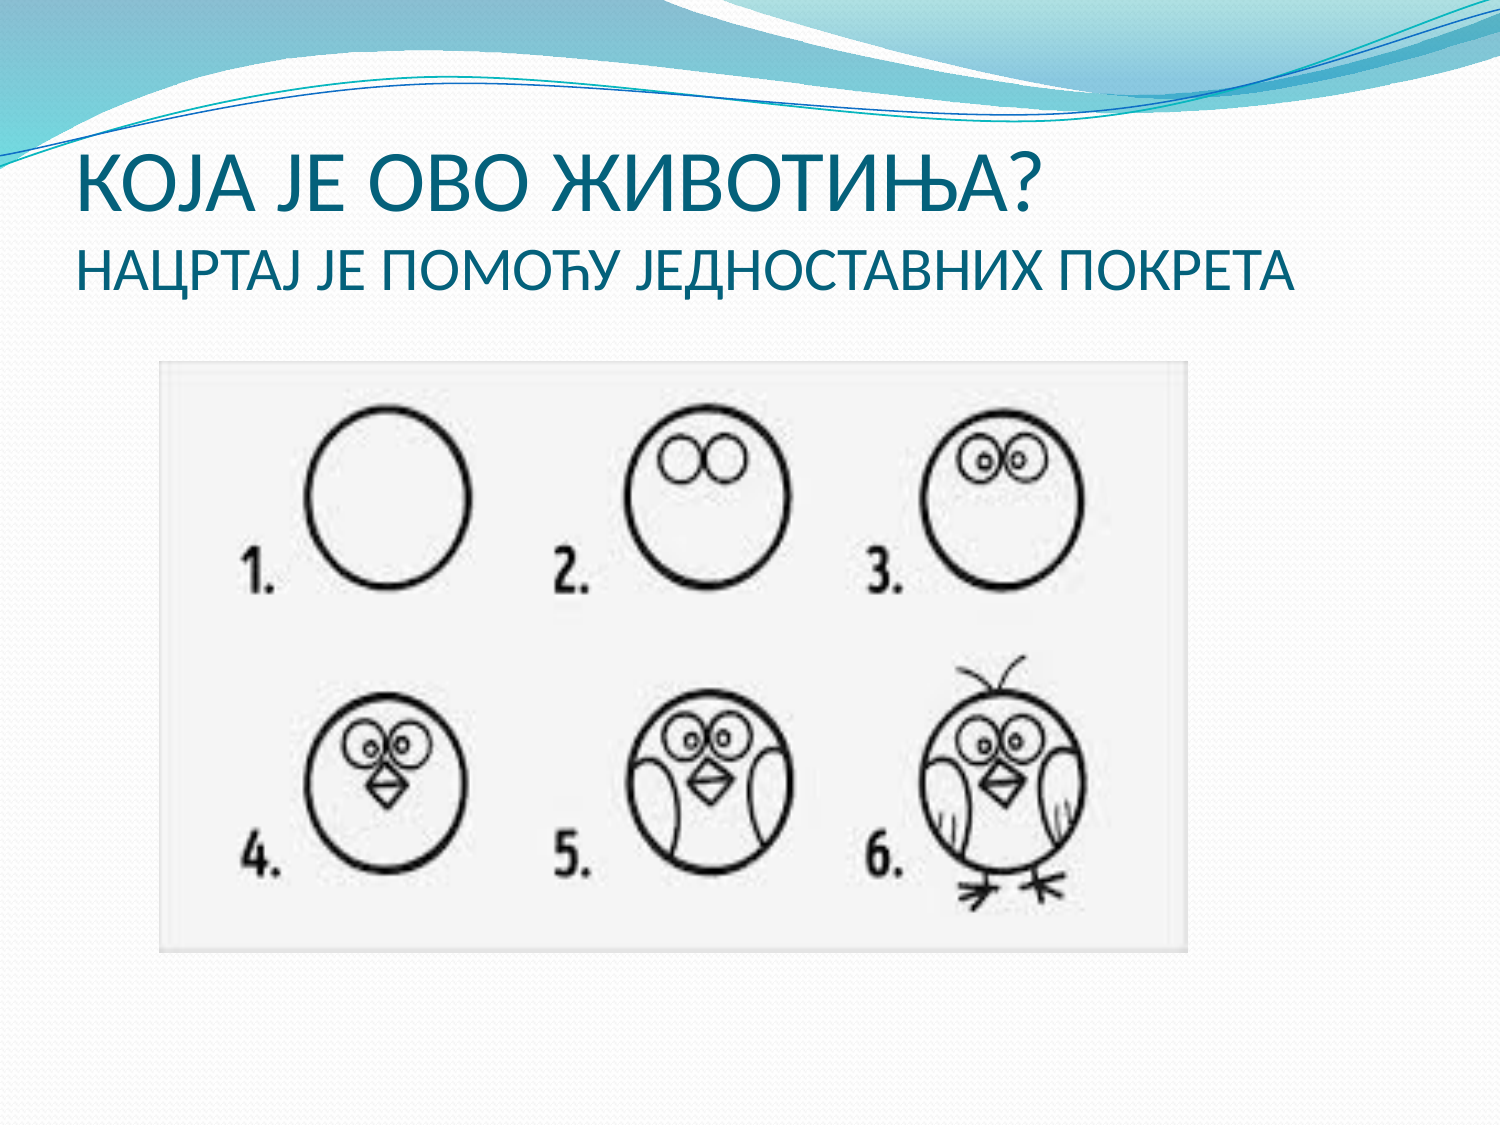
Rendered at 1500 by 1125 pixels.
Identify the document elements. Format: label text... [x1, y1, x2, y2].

title КОЈА ЈЕ ОВО ЖИВОТИЊА? НАЦРТАЈ ЈЕ ПОМОЋУ ЈЕДНОСТАВНИХ ПОКРЕТА [75, 115, 1425, 303]
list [159, 361, 1188, 953]
